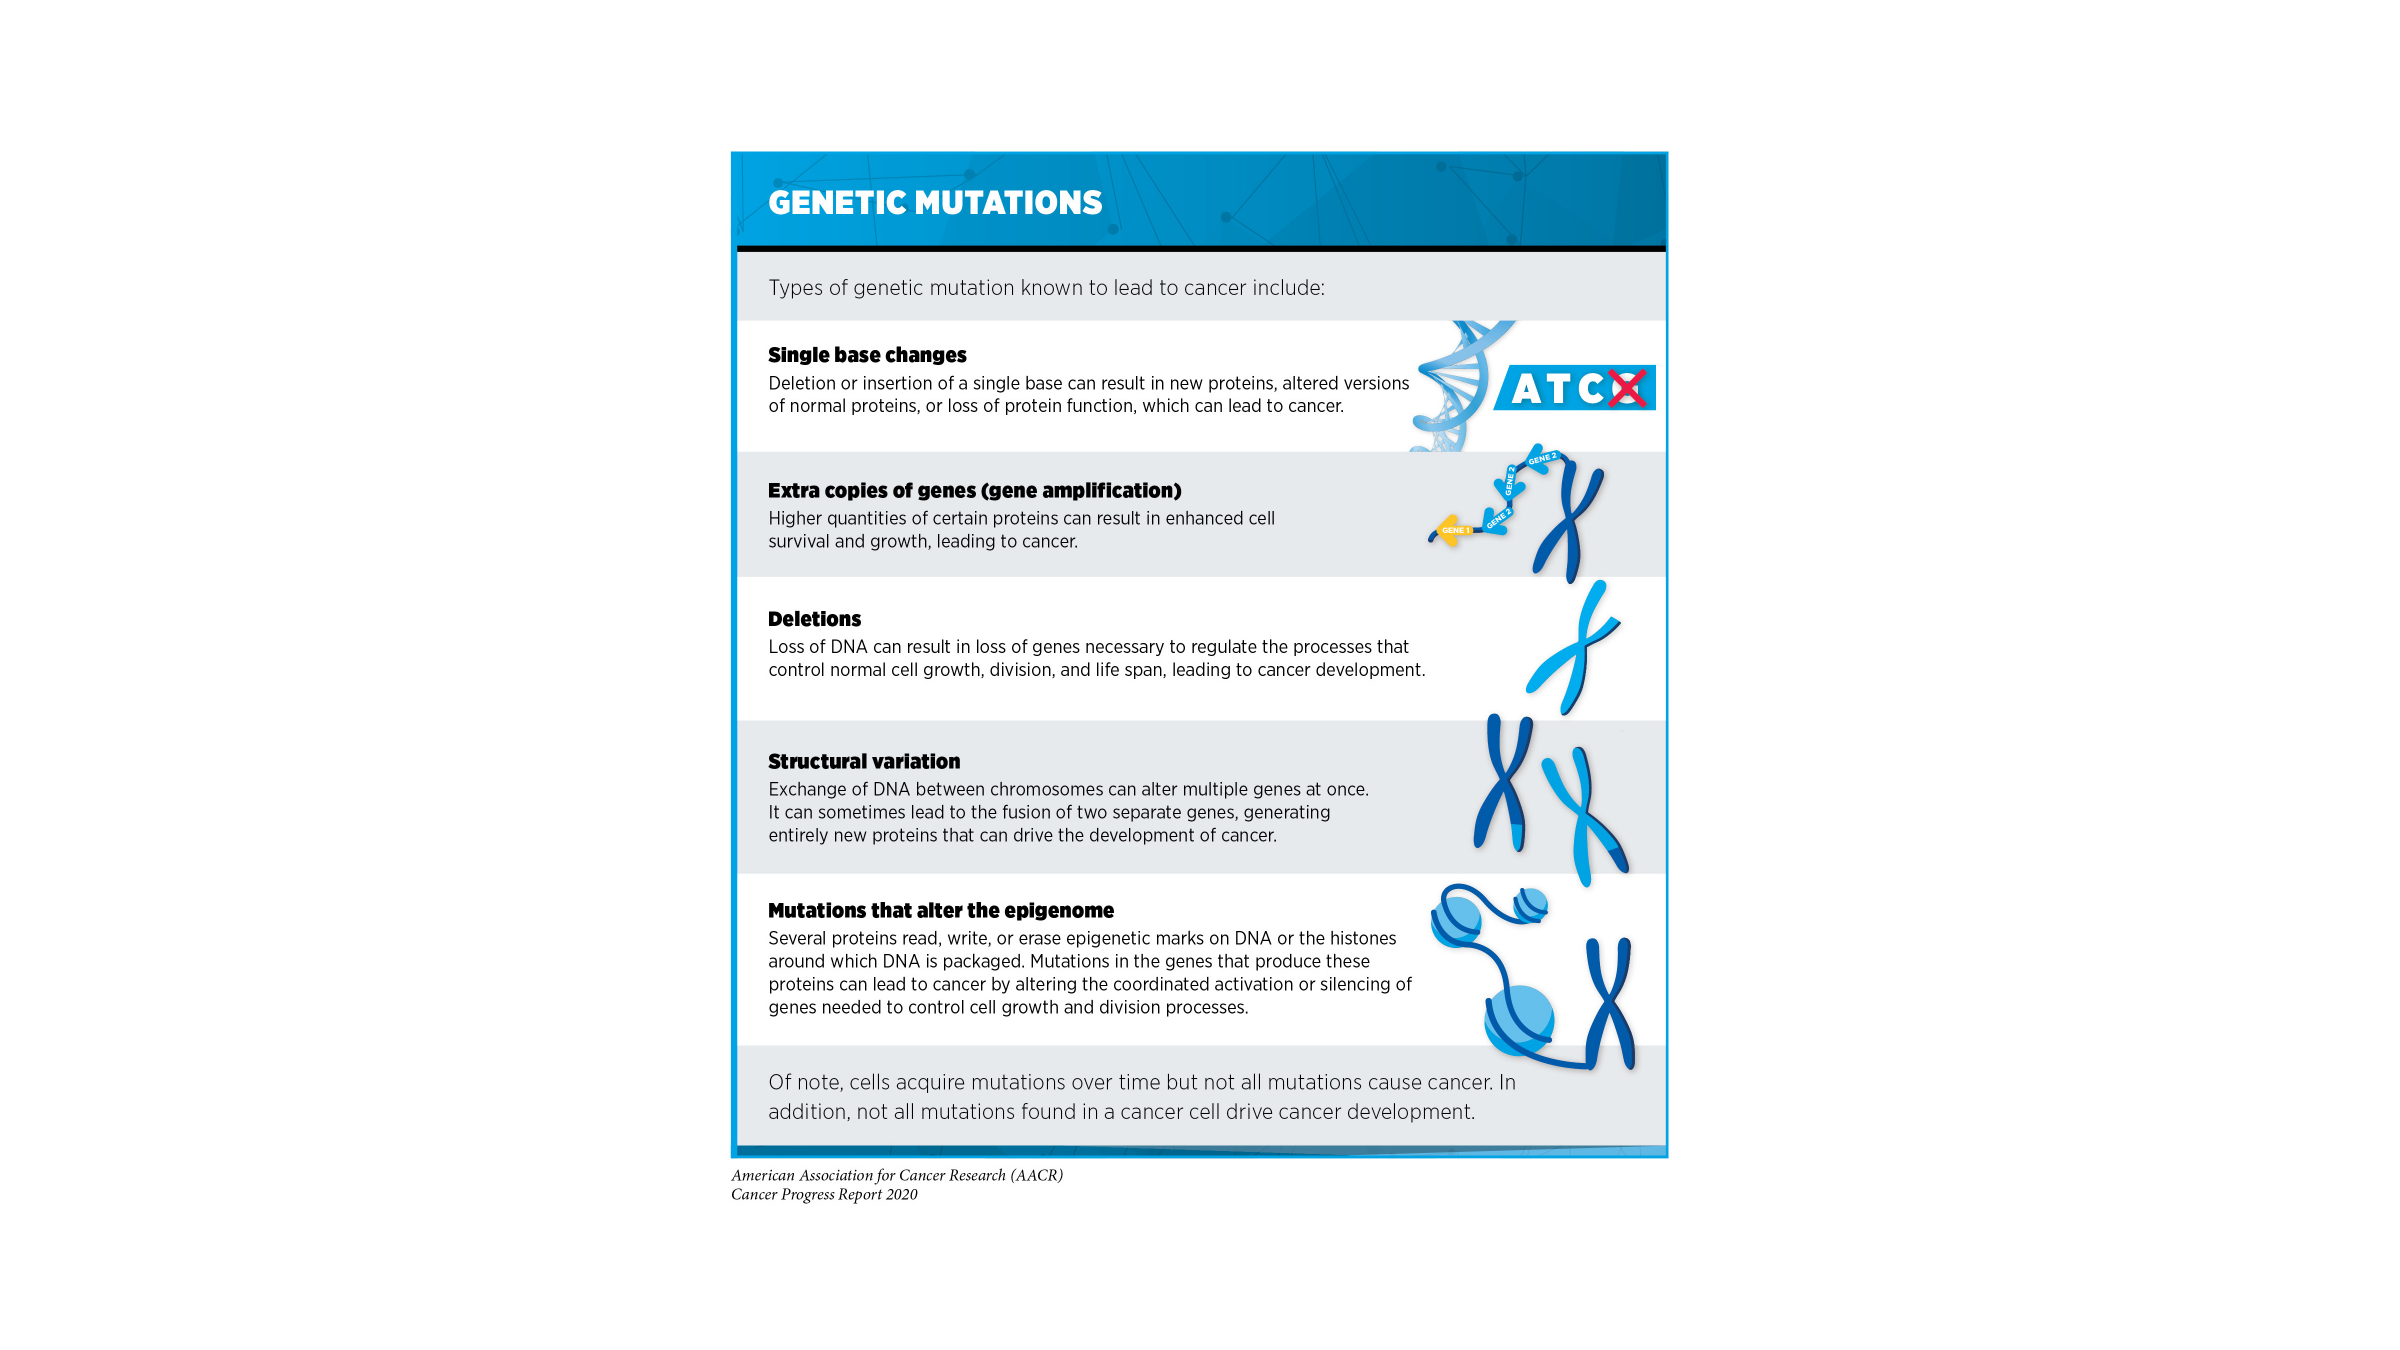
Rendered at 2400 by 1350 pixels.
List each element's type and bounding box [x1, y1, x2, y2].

picture [721, 141, 1679, 1209]
